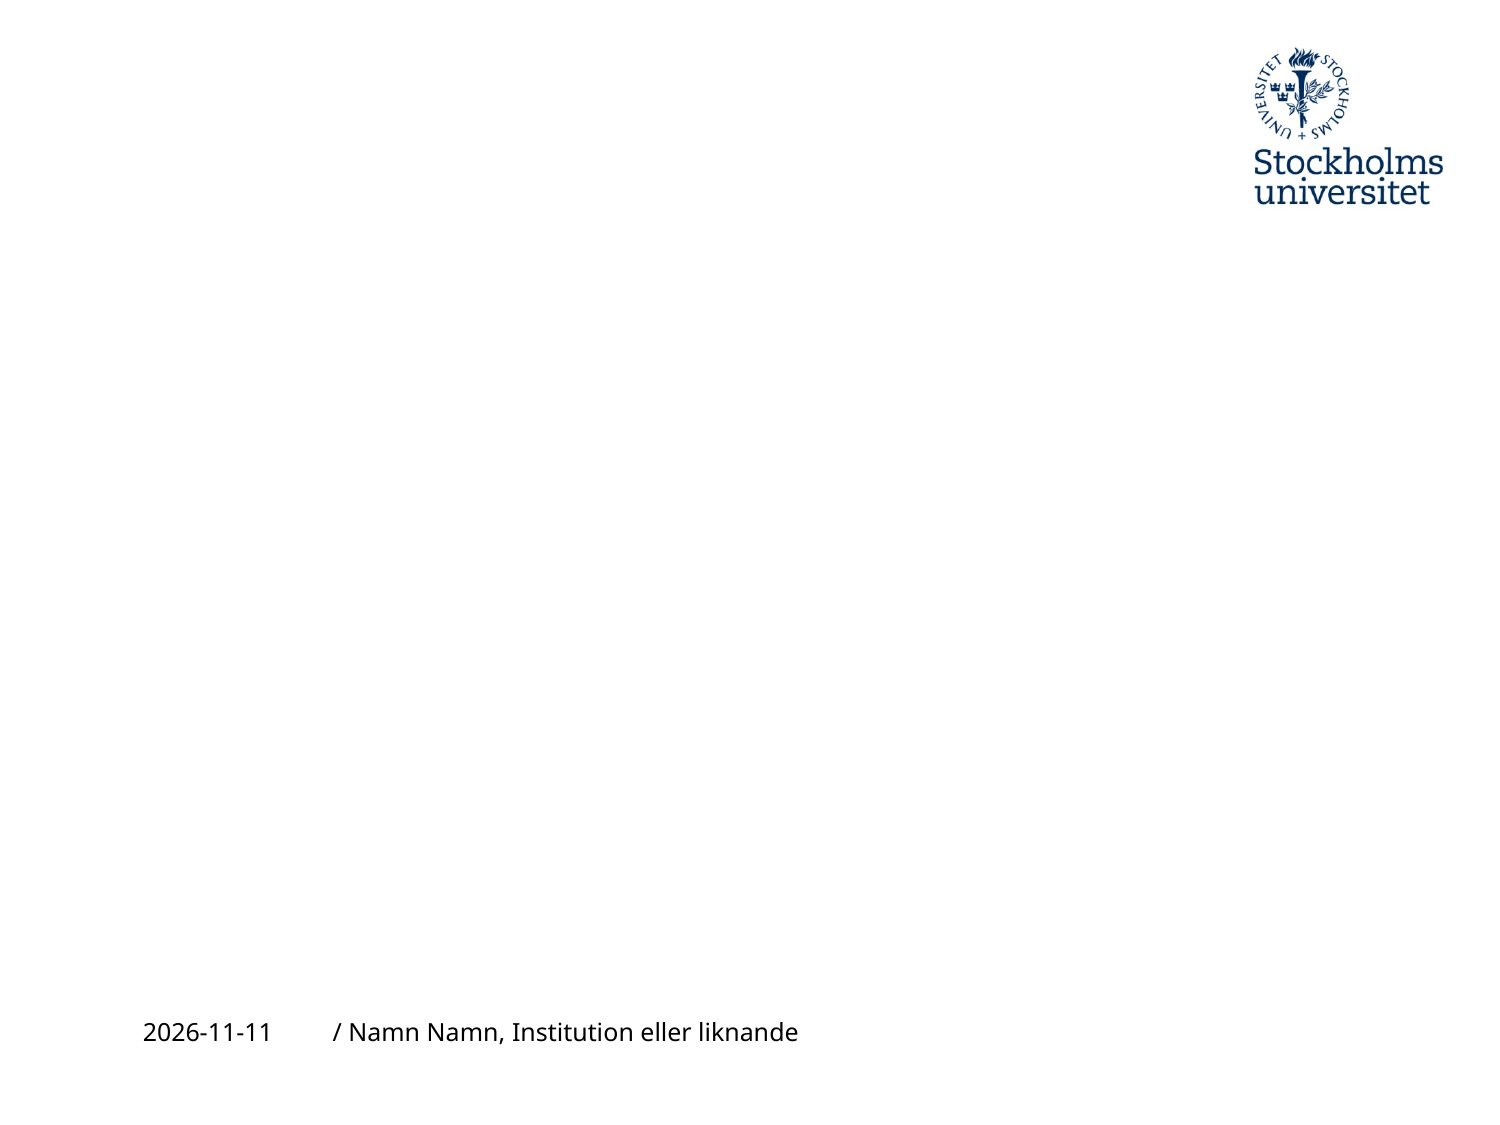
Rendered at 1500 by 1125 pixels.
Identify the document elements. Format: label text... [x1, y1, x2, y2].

picture [1253, 47, 1443, 213]
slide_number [127, 1008, 313, 1056]
footer / Namn Namn, Institution eller liknande [317, 1008, 1055, 1095]
